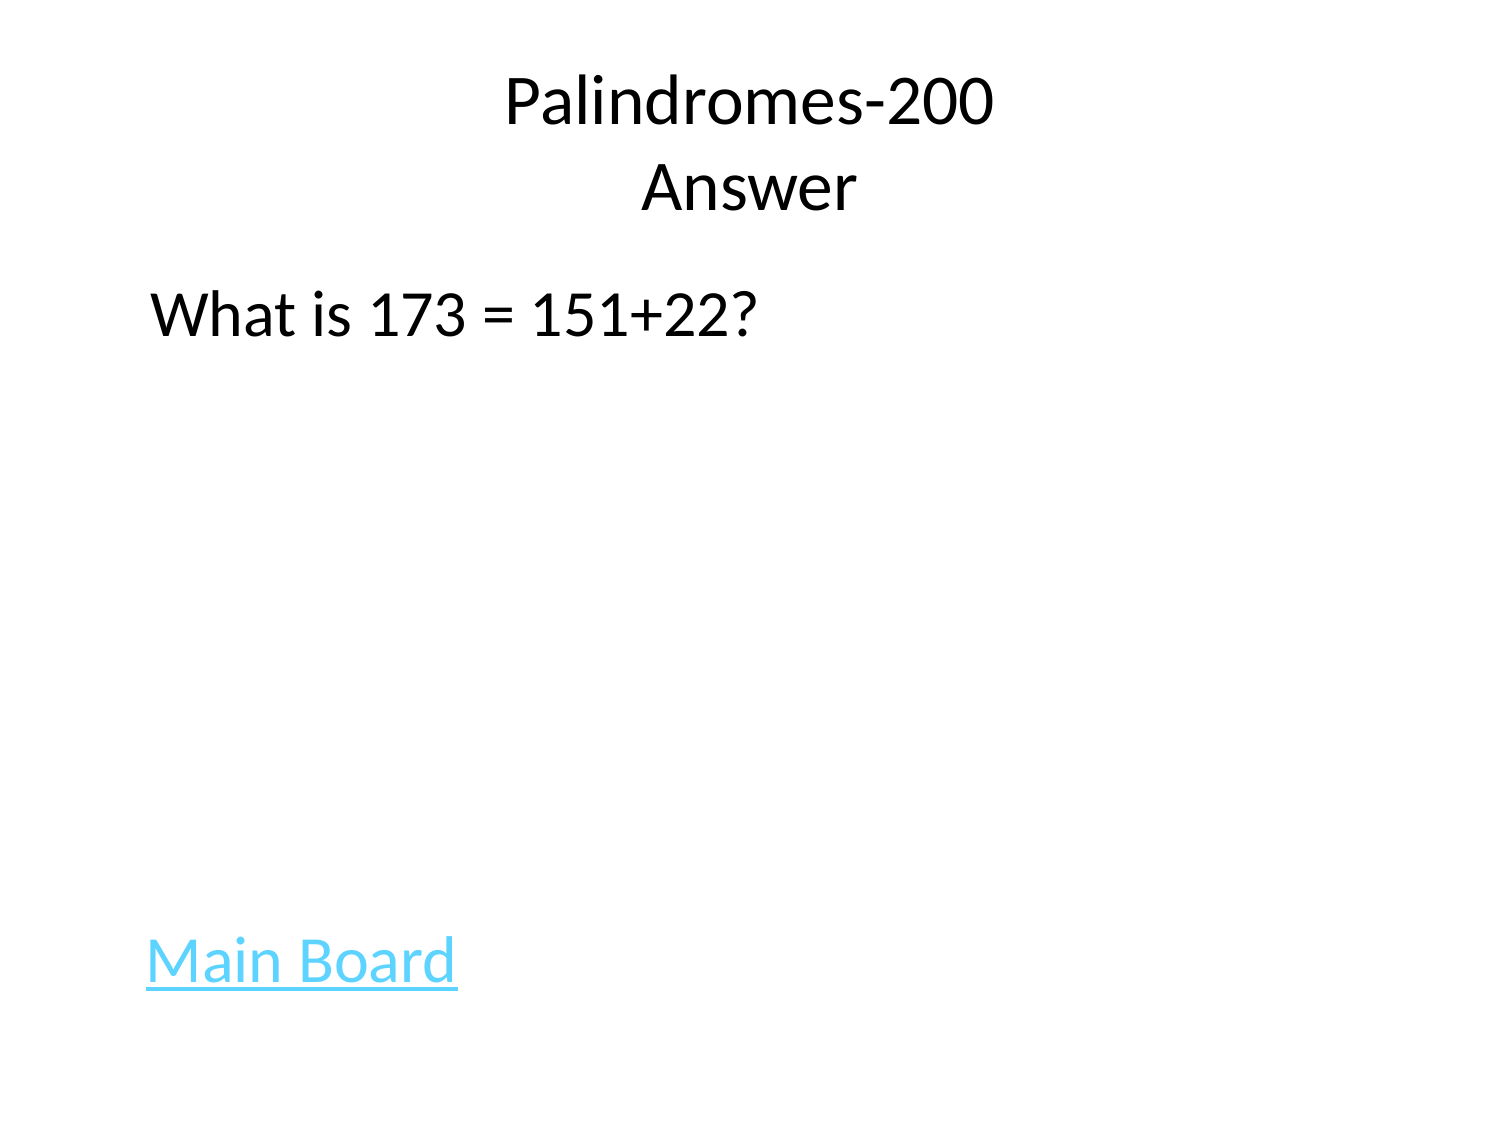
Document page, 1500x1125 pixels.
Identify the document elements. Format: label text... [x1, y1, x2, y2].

title Palindromes-200 Answer [75, 45, 1425, 233]
list What is 173 = 151+22? Main Board [75, 262, 1425, 1005]
